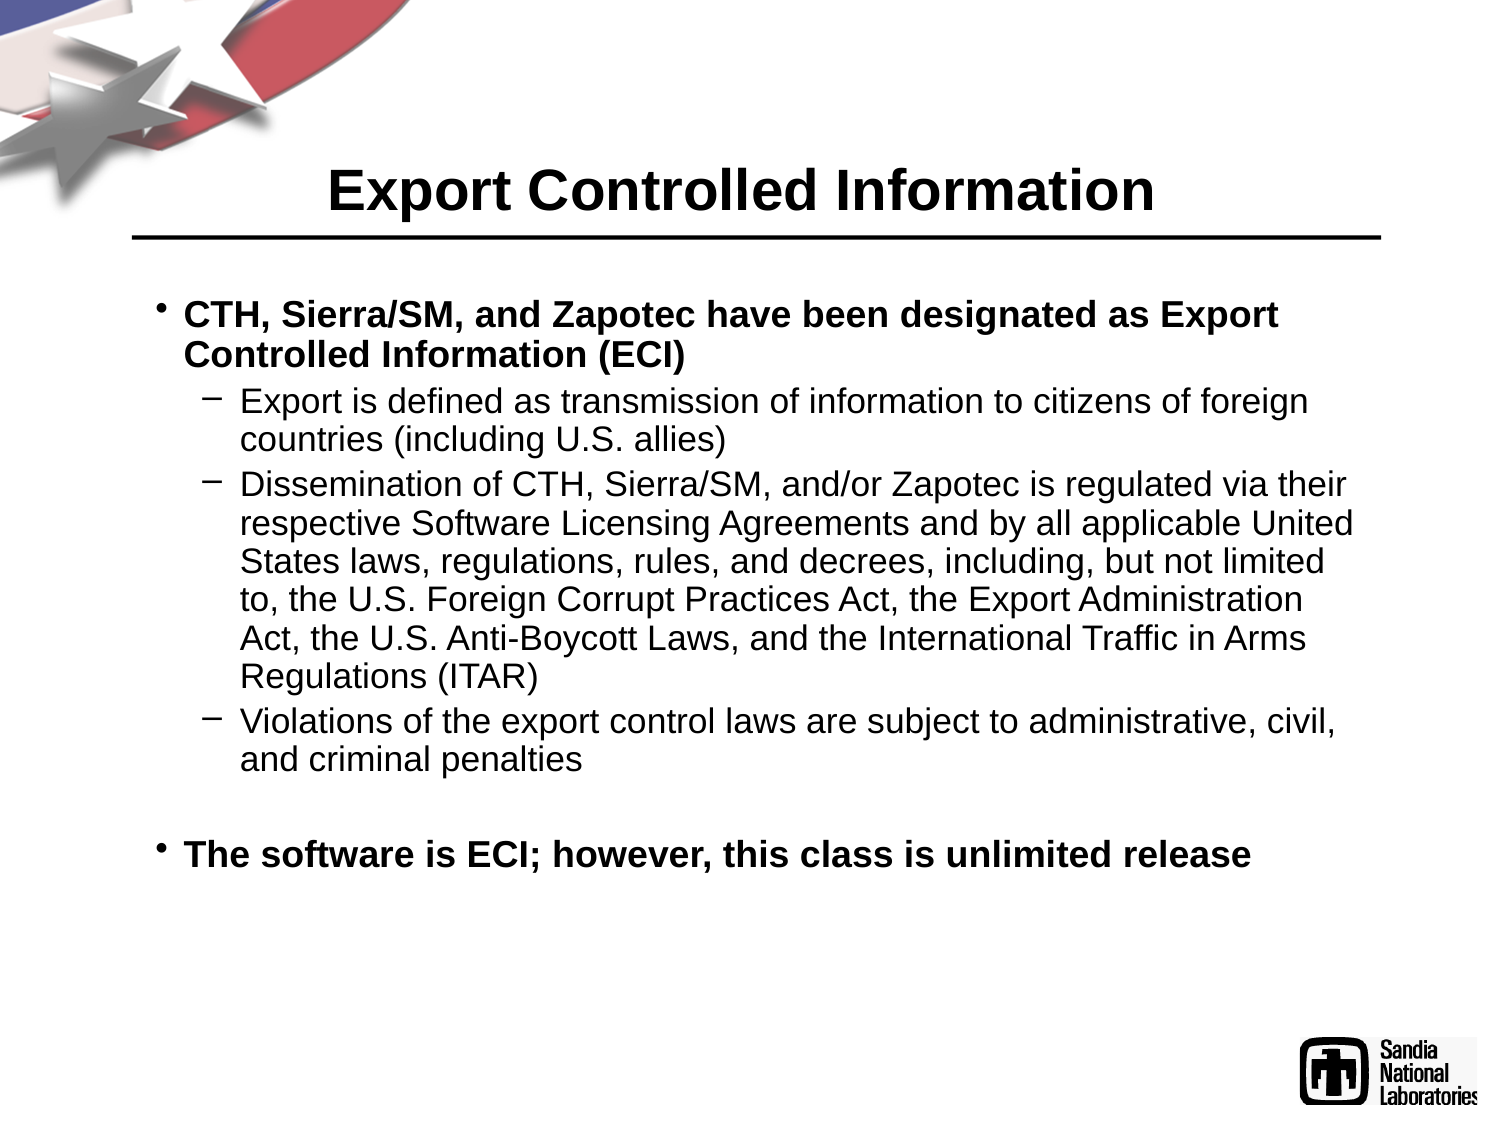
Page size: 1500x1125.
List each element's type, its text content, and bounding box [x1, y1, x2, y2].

title Export Controlled Information [112, 87, 1388, 287]
list CTH, Sierra/SM, and Zapotec have been designated as Export Controlled Information (ECI) Export is defined as transmission of information to citizens of foreign countries (including U.S. allies) Dissemination of CTH, Sierra/SM, and/or Zapotec is regulated via their respective Software Licensing Agreements and by all applicable United States laws, regulations, rules, and decrees, including, but not limited to, the U.S. Foreign Corrupt Practices Act, the Export Administration Act, the U.S. Anti-Boycott Laws, and the International Traffic in Arms Regulations (ITAR) Violations of the export control laws are subject to administrative, civil, and criminal penalties The software is ECI; however, this class is unlimited release [112, 287, 1388, 963]
